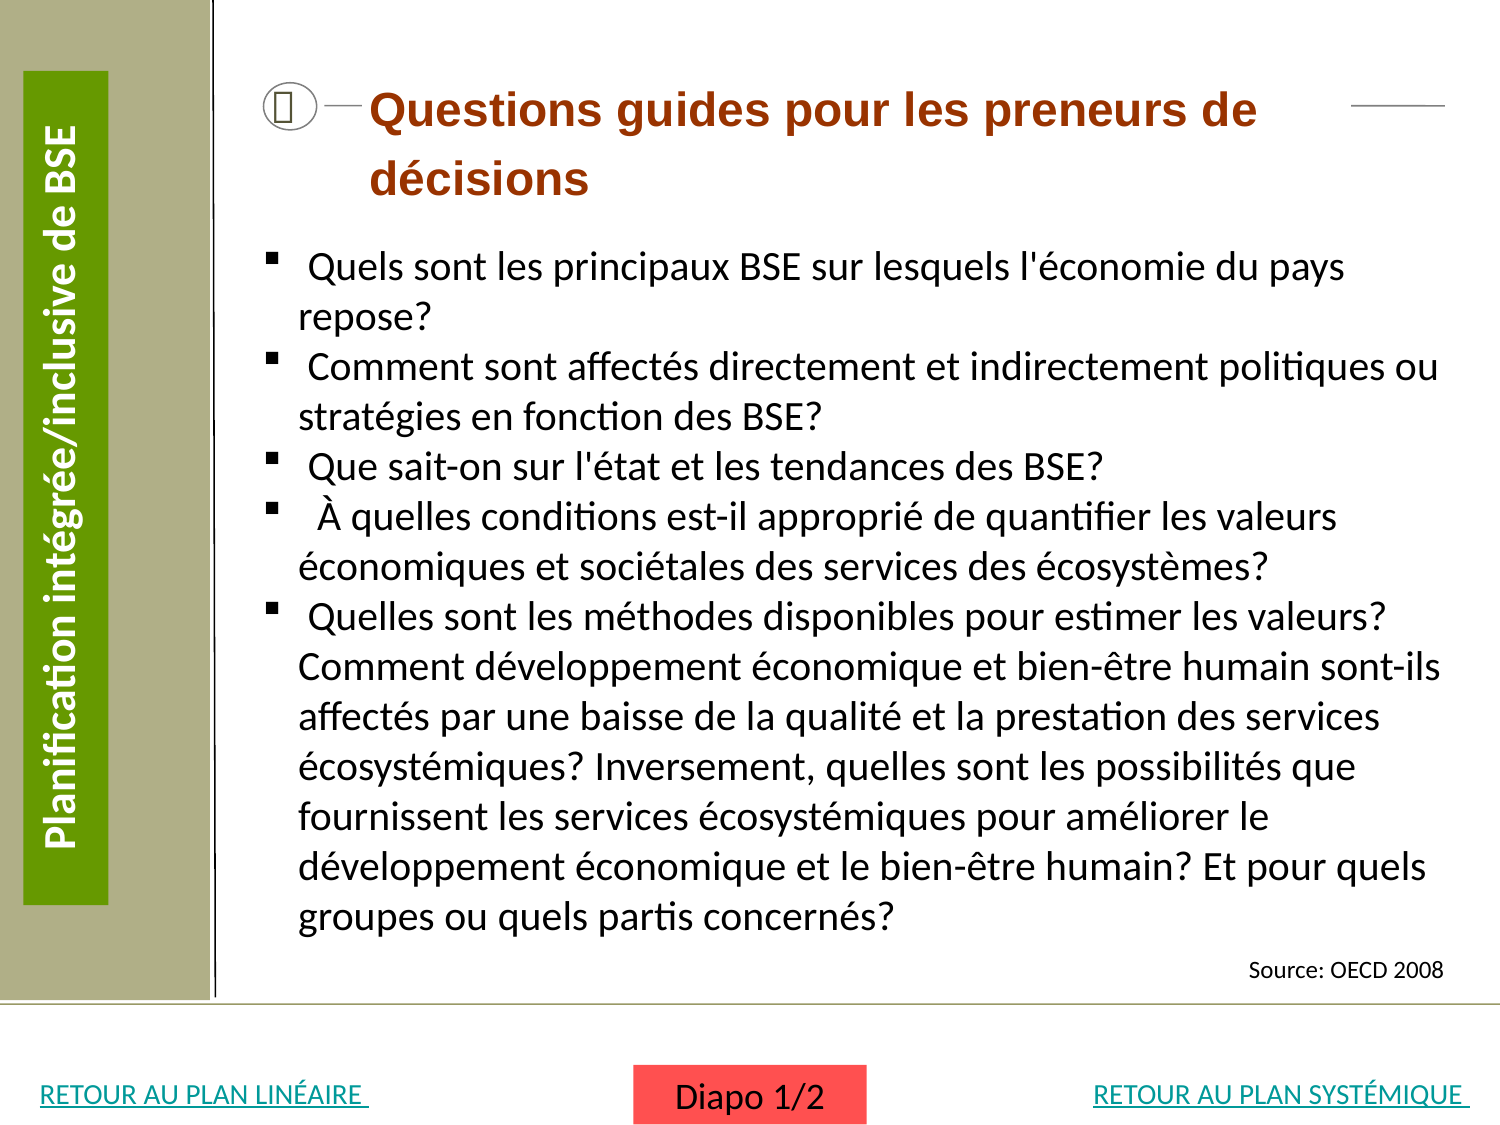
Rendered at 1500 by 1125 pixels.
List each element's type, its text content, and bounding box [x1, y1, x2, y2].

text_box Questions guides pour les preneurs de décisions [363, 60, 1351, 143]
text_box Planification intégrée/inclusive de BSE [23, 70, 109, 906]
text_box [0, 0, 210, 1001]
text_box Source: OECD 2008 [1234, 945, 1468, 991]
text_box RETOUR AU PLAN LINÉAIRE [27, 1063, 623, 1122]
text_box Quels sont les principaux BSE sur lesquels l'économie du pays repose? Comment sont affectés directement et indirectement politiques ou stratégies en fonction des BSE? Que sait-on sur l'état et les tendances des BSE? À quelles conditions est-il approprié de quantifier les valeurs économiques et sociétales des services des écosystèmes? Quelles sont les méthodes disponibles pour estimer les valeurs? Comment développement économique et bien-être humain sont-ils affectés par une baisse de la qualité et la prestation des services écosystémiques? Inversement, quelles sont les possibilités que fournissent les services écosystémiques pour améliorer le développement économique et le bien-être humain? Et pour quels groupes ou quels partis concernés? [247, 231, 1500, 947]
text_box  [264, 73, 324, 145]
text_box RETOUR AU PLAN SYSTÉMIQUE [819, 1063, 1482, 1122]
text_box Diapo 1/2 [633, 1064, 867, 1125]
